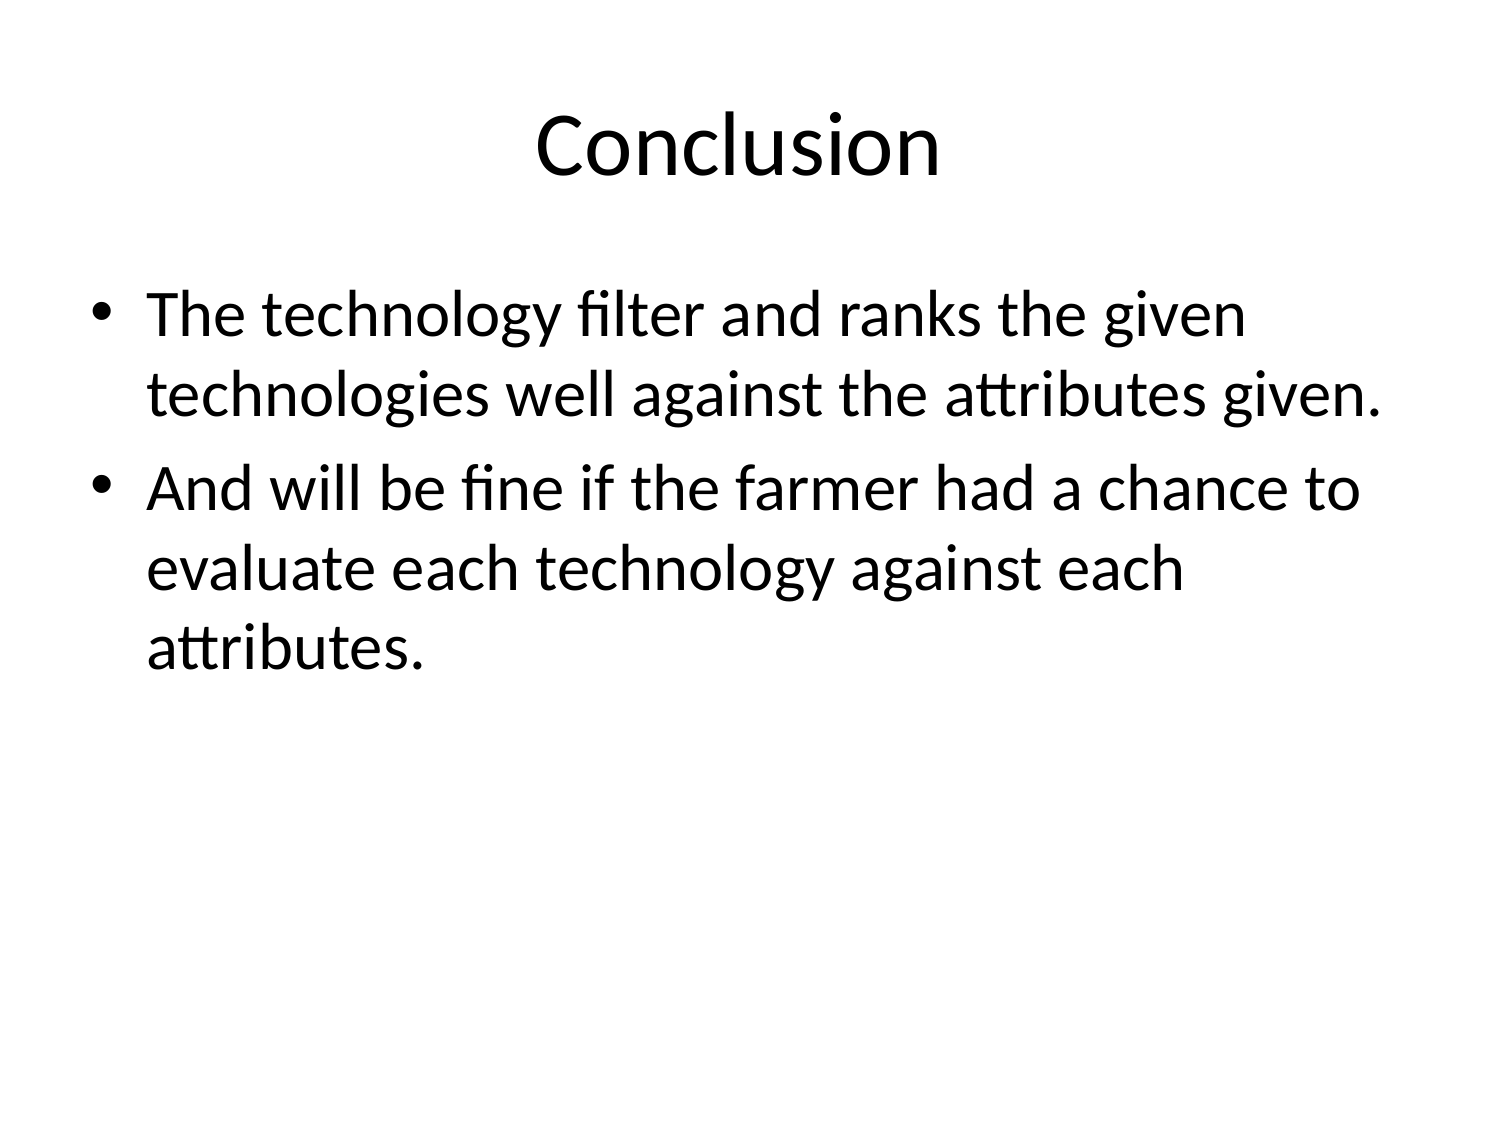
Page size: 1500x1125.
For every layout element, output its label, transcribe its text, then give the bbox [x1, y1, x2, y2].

list The technology filter and ranks the given technologies well against the attributes given. And will be fine if the farmer had a chance to evaluate each technology against each attributes. [75, 262, 1425, 1005]
title Conclusion [75, 45, 1425, 233]
